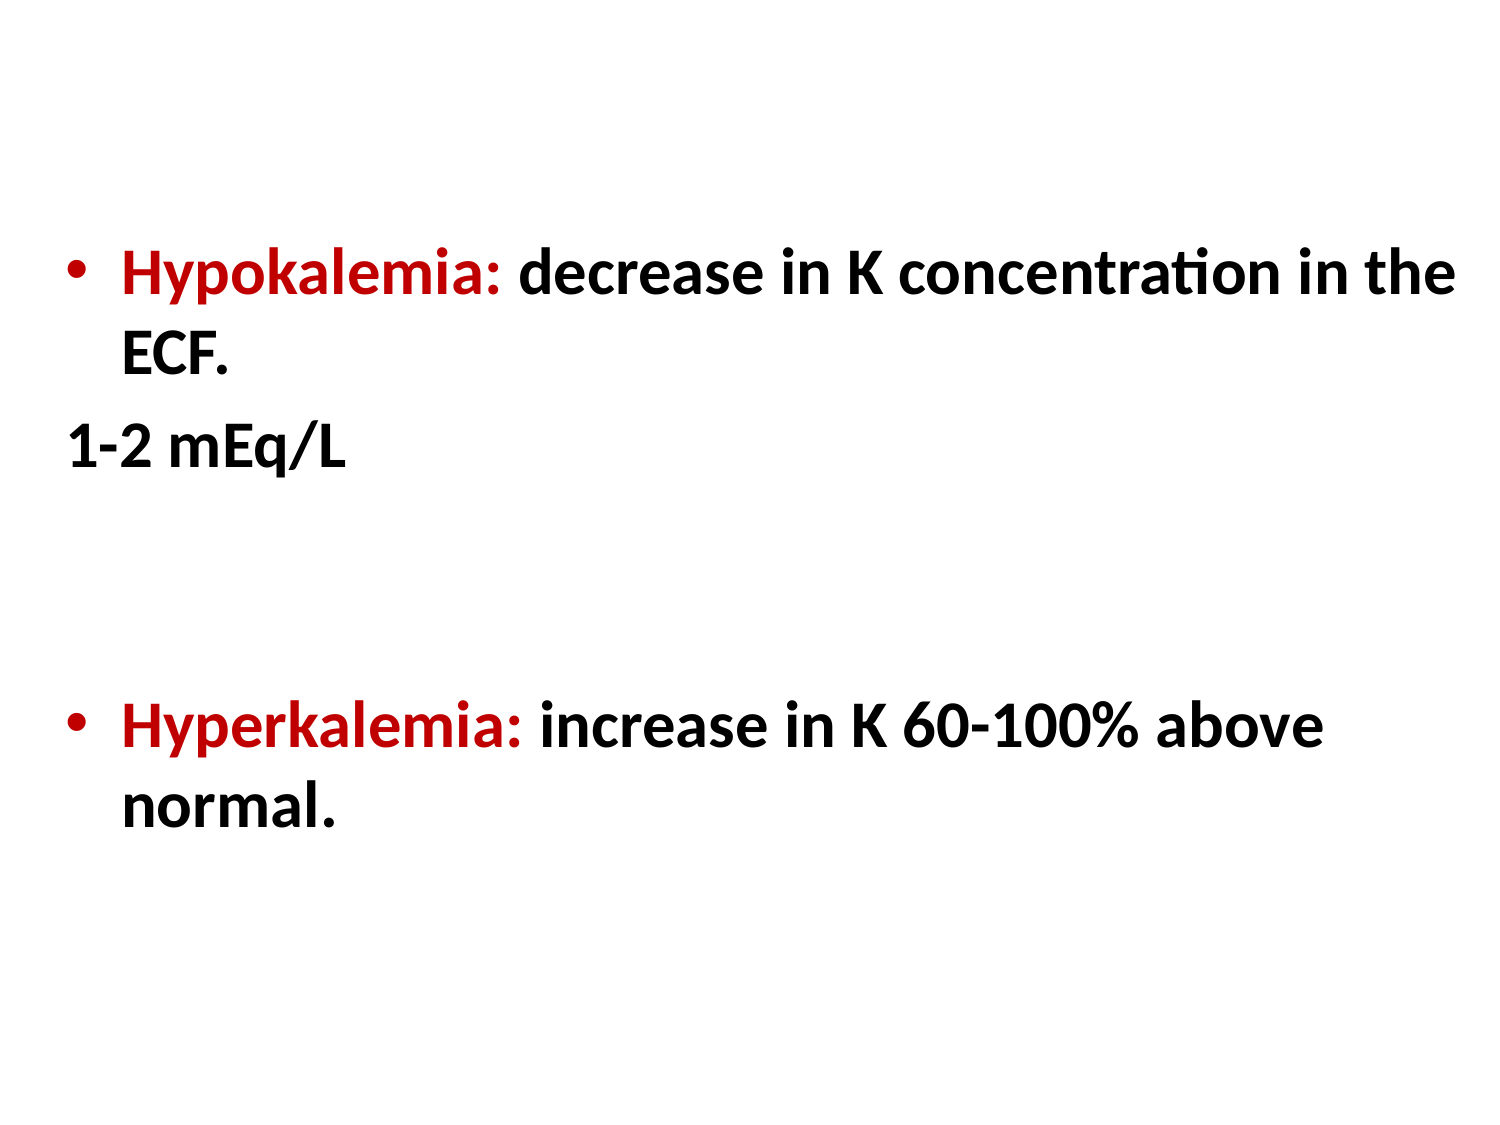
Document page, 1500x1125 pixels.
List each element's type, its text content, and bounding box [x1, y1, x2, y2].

list Hypokalemia: decrease in K concentration in the ECF. 1-2 mEq/L Hyperkalemia: increase in K 60-100% above normal. [50, 220, 1475, 1005]
